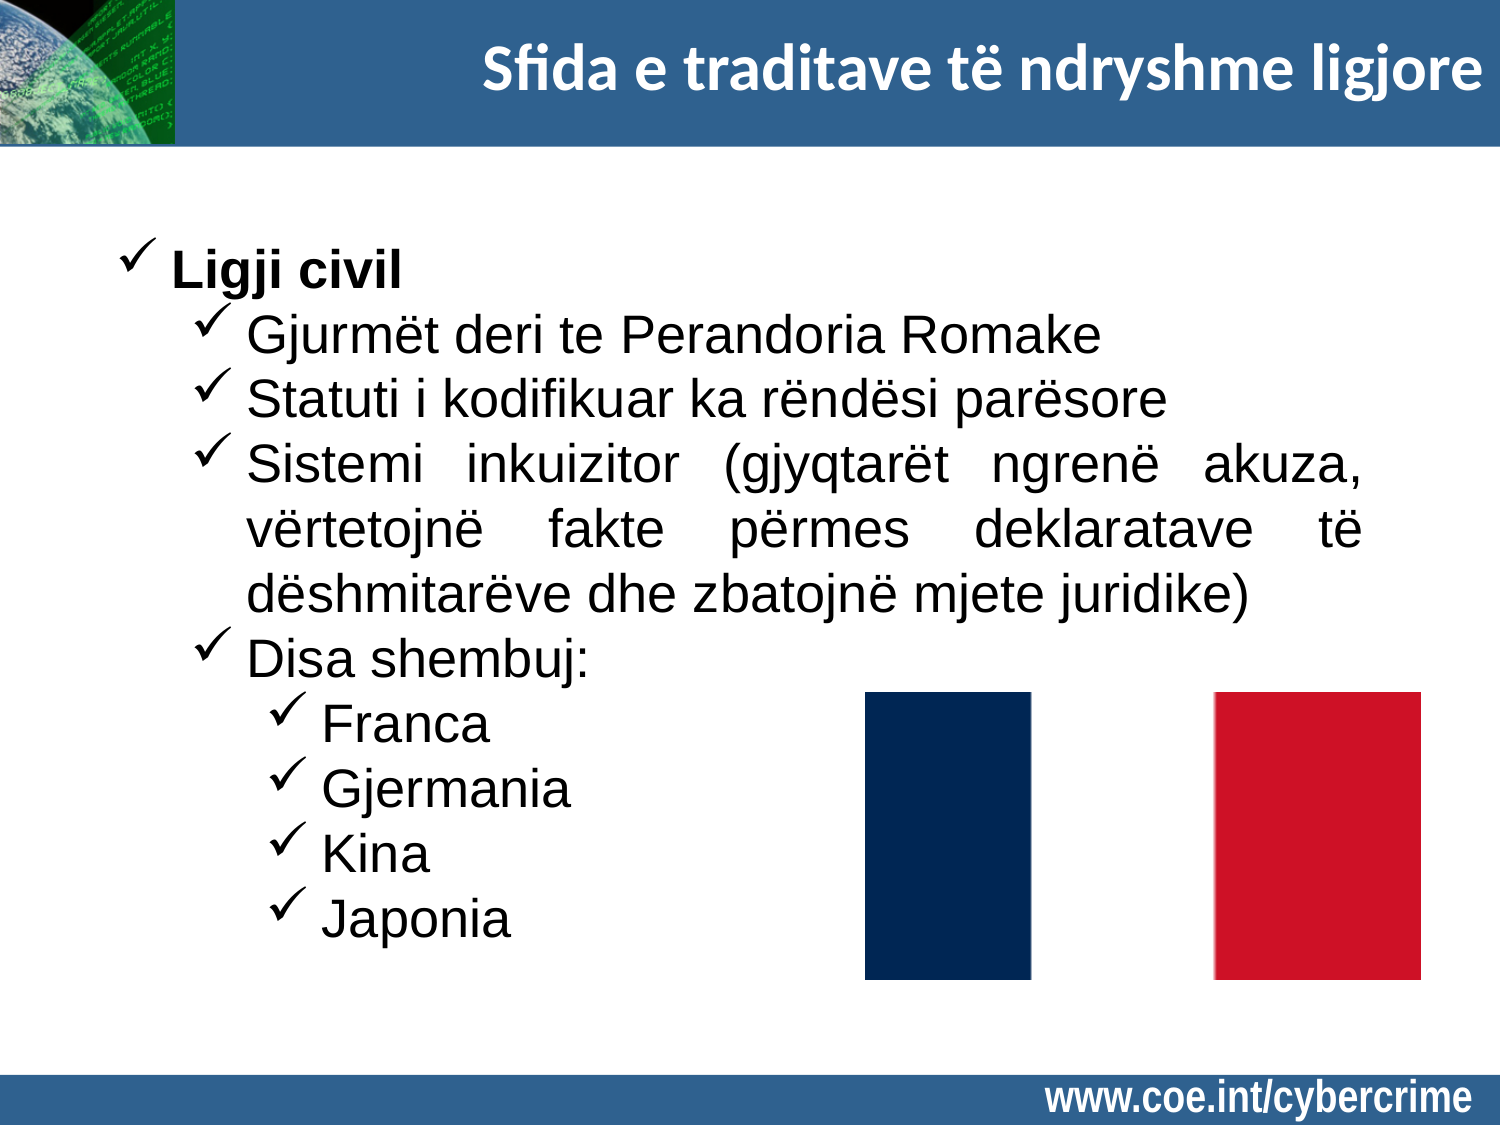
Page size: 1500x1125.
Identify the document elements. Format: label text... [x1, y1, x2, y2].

text_box [0, 1073, 1030, 1125]
text_box Ligji civil Gjurmët deri te Perandoria Romake Statuti i kodifikuar ka rëndësi parësore Sistemi inkuizitor (gjyqtarët ngrenë akuza, vërtetojnë fakte përmes deklaratave të dëshmitarëve dhe zbatojnë mjete juridike) Disa shembuj: Franca Gjermania Kina Japonia [100, 226, 1380, 956]
picture [865, 692, 1421, 980]
text_box Sfida e traditave të ndryshme ligjore [177, 0, 1500, 149]
picture [0, 0, 175, 144]
text_box www.coe.int/cybercrime [1030, 1059, 1500, 1125]
